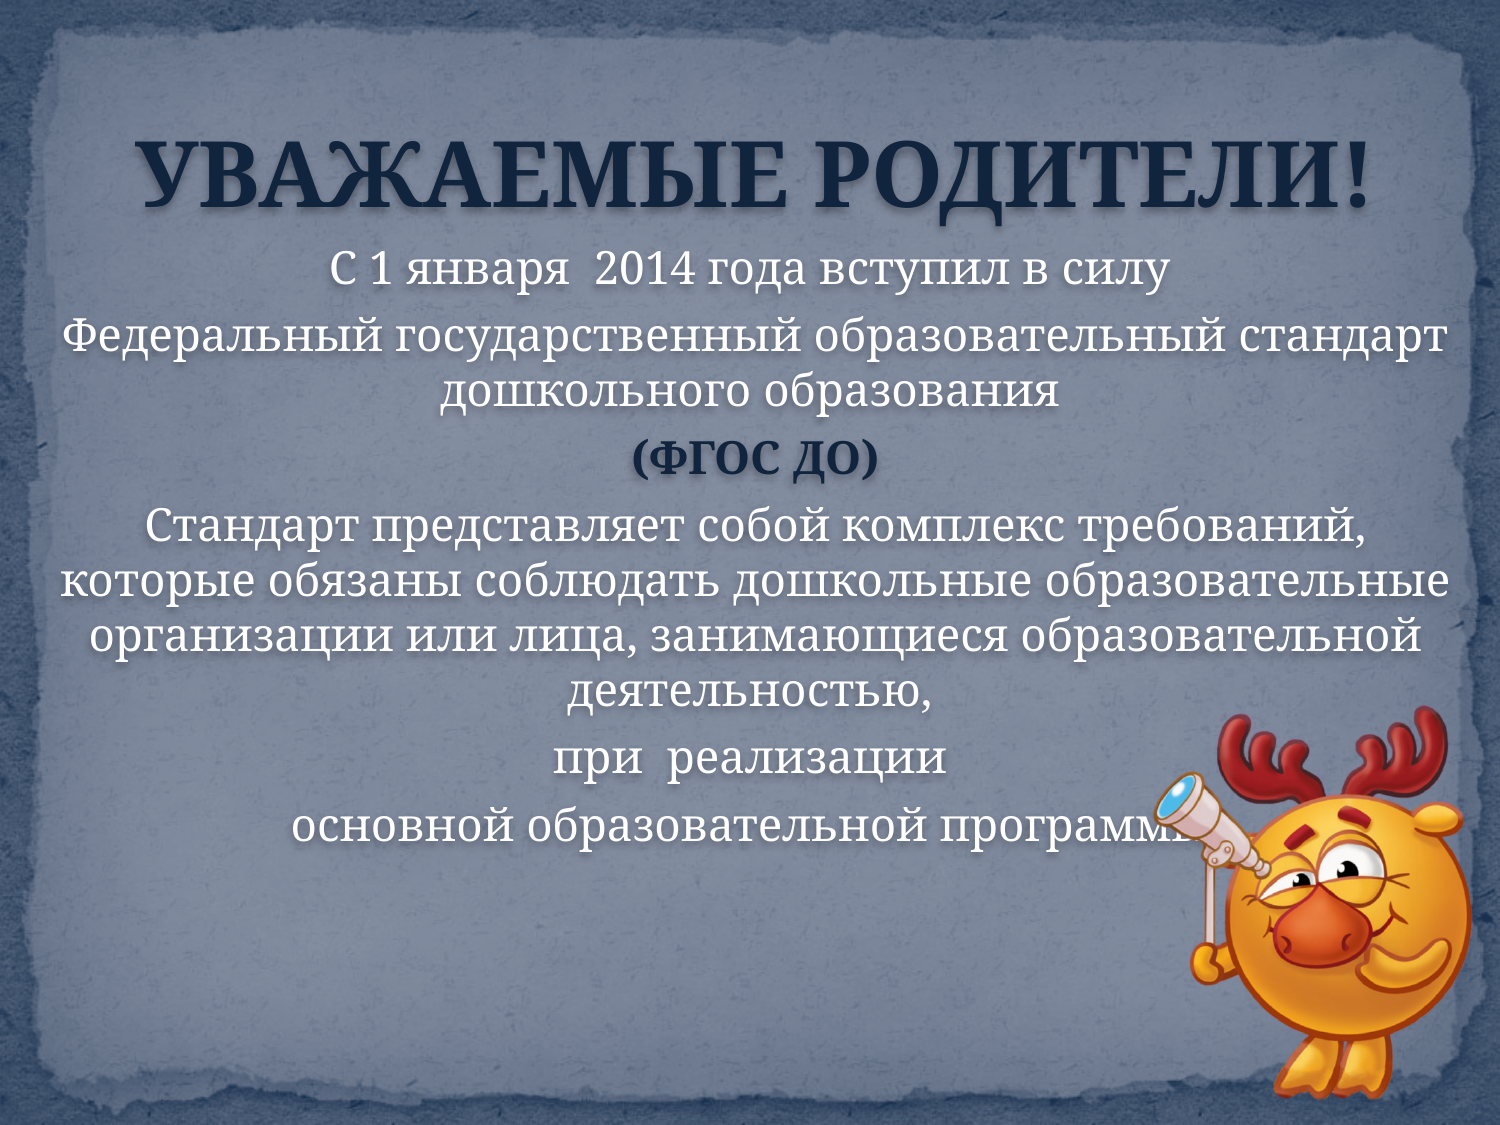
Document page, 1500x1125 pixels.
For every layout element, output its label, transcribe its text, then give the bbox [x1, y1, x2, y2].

picture [1139, 704, 1473, 1125]
list УВАЖАЕМЫЕ РОДИТЕЛИ! С 1 января 2014 года вступил в силу Федеральный государственный образовательный стандарт дошкольного образования (ФГОС ДО) Стандарт представляет собой комплекс требований, которые обязаны соблюдать дошкольные образовательные организации или лица, занимающиеся образовательной деятельностью, при реализации основной образовательной программы. [29, 30, 1483, 1106]
